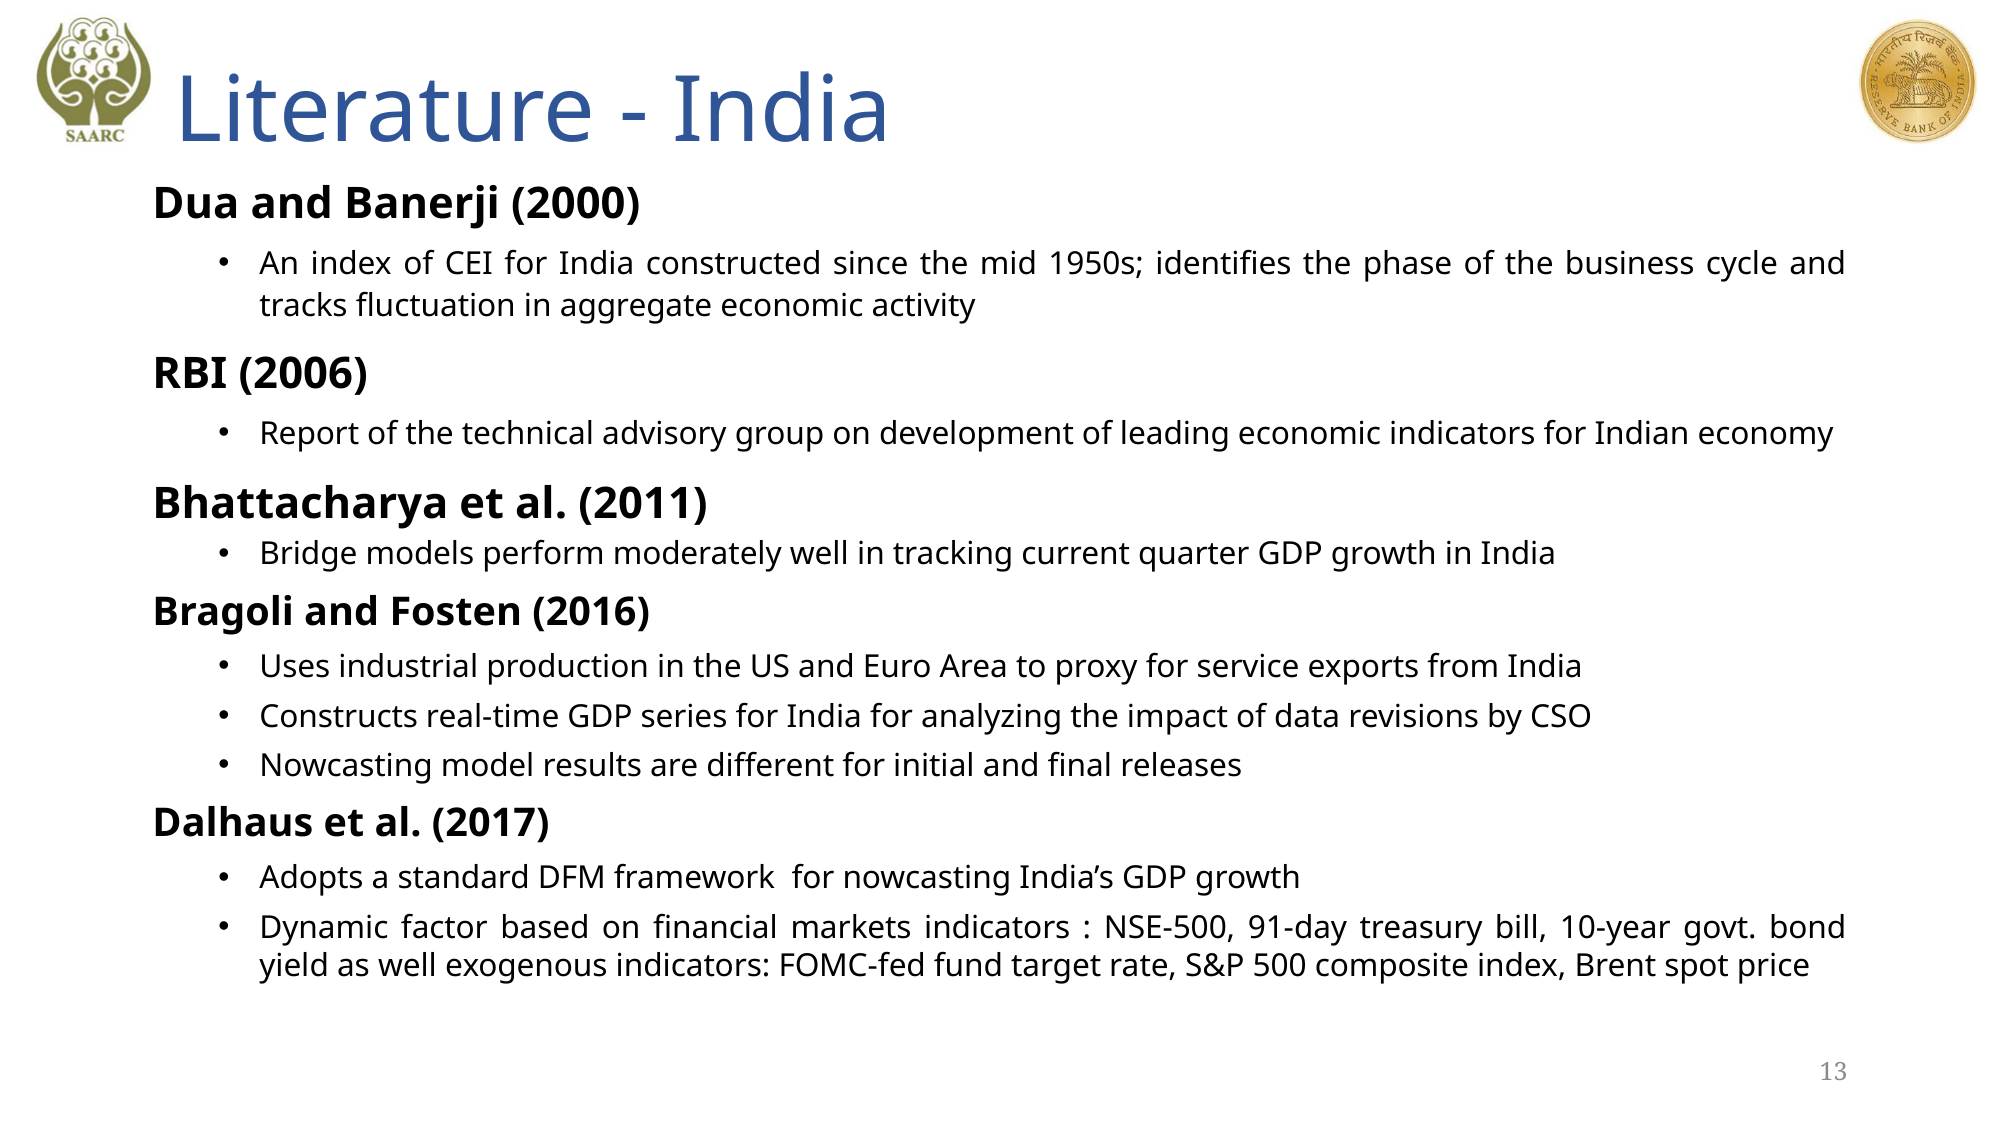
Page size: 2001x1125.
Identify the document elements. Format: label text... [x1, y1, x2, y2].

picture [26, 13, 160, 149]
title Literature - India [159, 32, 1885, 191]
picture [1832, 13, 1997, 145]
list Dua and Banerji (2000) An index of CEI for India constructed since the mid 1950s; identifies the phase of the business cycle and tracks fluctuation in aggregate economic activity RBI (2006) Report of the technical advisory group on development of leading economic indicators for Indian economy Bhattacharya et al. (2011) Bridge models perform moderately well in tracking current quarter GDP growth in India Bragoli and Fosten (2016) Uses industrial production in the US and Euro Area to proxy for service exports from India Constructs real-time GDP series for India for analyzing the impact of data revisions by CSO Nowcasting model results are different for initial and final releases Dalhaus et al. (2017) Adopts a standard DFM framework for nowcasting India’s GDP growth Dynamic factor based on financial markets indicators : NSE-500, 91-day treasury bill, 10-year govt. bond yield as well exogenous indicators: FOMC-fed fund target rate, S&P 500 composite index, Brent spot price [137, 157, 1863, 1014]
slide_number 13 [1412, 1042, 1863, 1103]
